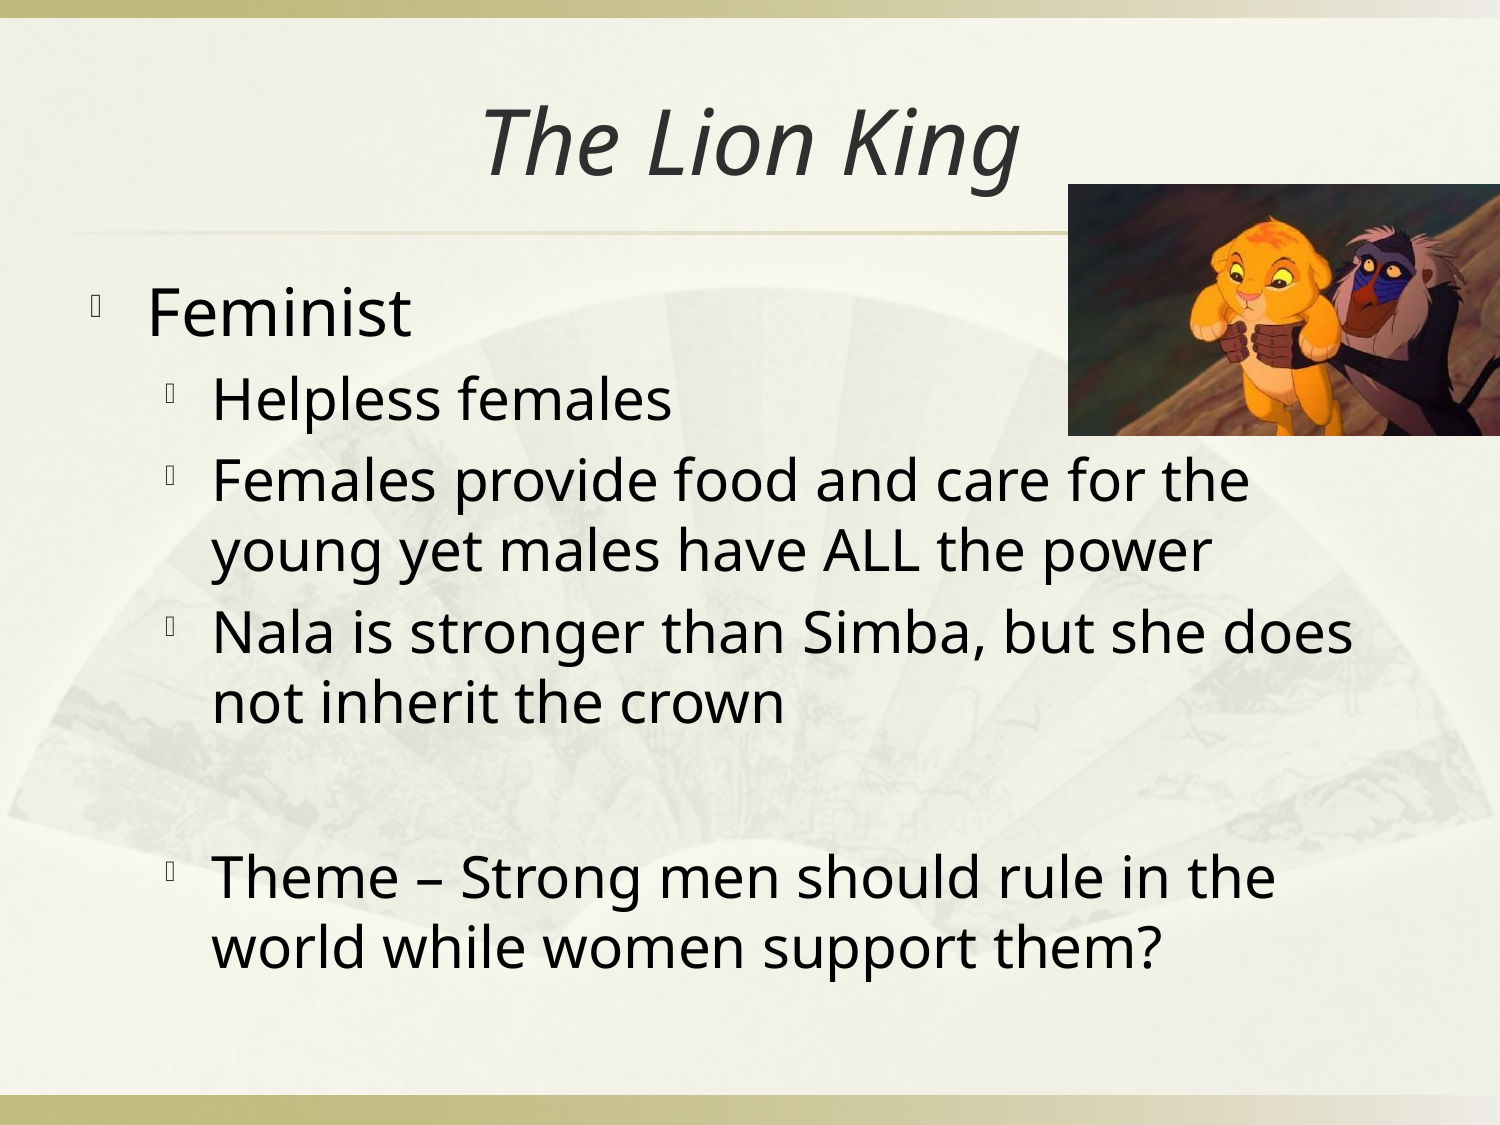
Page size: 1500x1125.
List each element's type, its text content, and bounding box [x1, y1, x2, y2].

title The Lion King [74, 44, 1426, 233]
picture [1068, 183, 1500, 436]
list Feminist Helpless females Females provide food and care for the young yet males have ALL the power Nala is stronger than Simba, but she does not inherit the crown Theme – Strong men should rule in the world while women support them? [74, 262, 1426, 1032]
